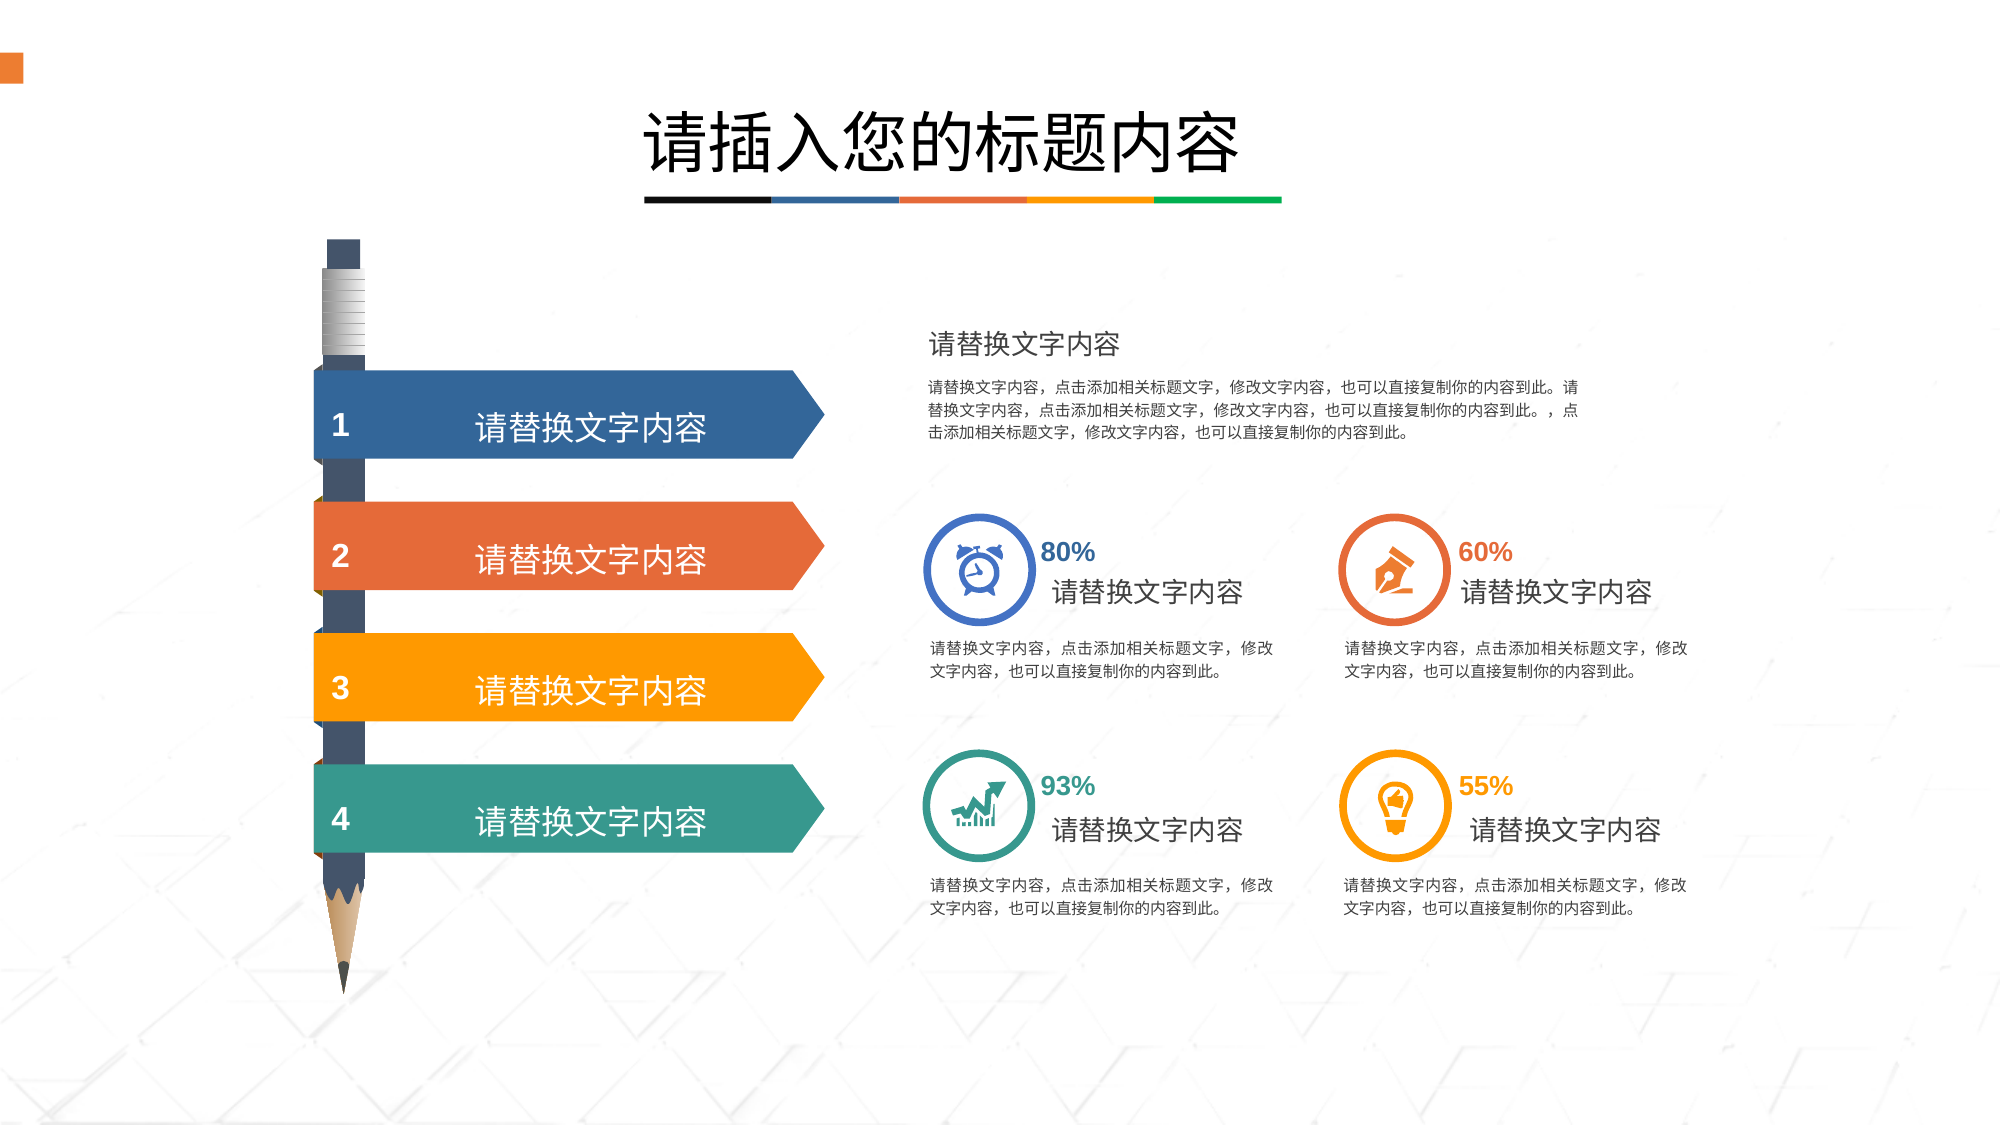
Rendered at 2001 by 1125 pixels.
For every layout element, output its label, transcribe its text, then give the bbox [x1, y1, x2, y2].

text_box 60% [1443, 519, 1529, 574]
text_box 请替换文字内容 [1445, 561, 1668, 616]
text_box [956, 817, 960, 827]
text_box 请替换文字内容 [1036, 798, 1259, 854]
text_box [956, 544, 1000, 596]
text_box 80% [1025, 519, 1111, 574]
text_box [991, 803, 995, 827]
text_box 93% [1025, 754, 1111, 809]
text_box 请替换文字内容 [1036, 561, 1259, 616]
text_box [1385, 819, 1406, 836]
text_box 请替换文字内容，点击添加相关标题文字，修改文字内容，也可以直接复制你的内容到此。 [915, 627, 1289, 688]
text_box 请替换文字内容，点击添加相关标题文字，修改文字内容，也可以直接复制你的内容到此。请替换文字内容，点击添加相关标题文字，修改文字内容，也可以直接复制你的内容到此。，点击添加相关标题文字，修改文字内容，也可以直接复制你的内容到此。 [912, 366, 1594, 450]
text_box [973, 811, 978, 827]
text_box [950, 781, 1007, 819]
text_box [0, 52, 24, 85]
text_box [1337, 512, 1445, 627]
text_box 请替换文字内容 [1454, 798, 1677, 854]
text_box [313, 239, 825, 995]
text_box 请替换文字内容 [913, 312, 1136, 366]
text_box 55% [1443, 754, 1529, 809]
text_box 请替换文字内容，点击添加相关标题文字，修改文字内容，也可以直接复制你的内容到此。 [1328, 864, 1702, 925]
text_box [921, 748, 1036, 864]
text_box 请替换文字内容，点击添加相关标题文字，修改文字内容，也可以直接复制你的内容到此。 [1329, 627, 1703, 688]
text_box [1375, 546, 1415, 594]
text_box [985, 544, 1003, 560]
text_box [1377, 781, 1414, 817]
text_box [1338, 748, 1453, 864]
text_box [979, 815, 983, 827]
text_box 请替换文字内容，点击添加相关标题文字，修改文字内容，也可以直接复制你的内容到此。 [915, 864, 1289, 925]
text_box [922, 512, 1036, 627]
